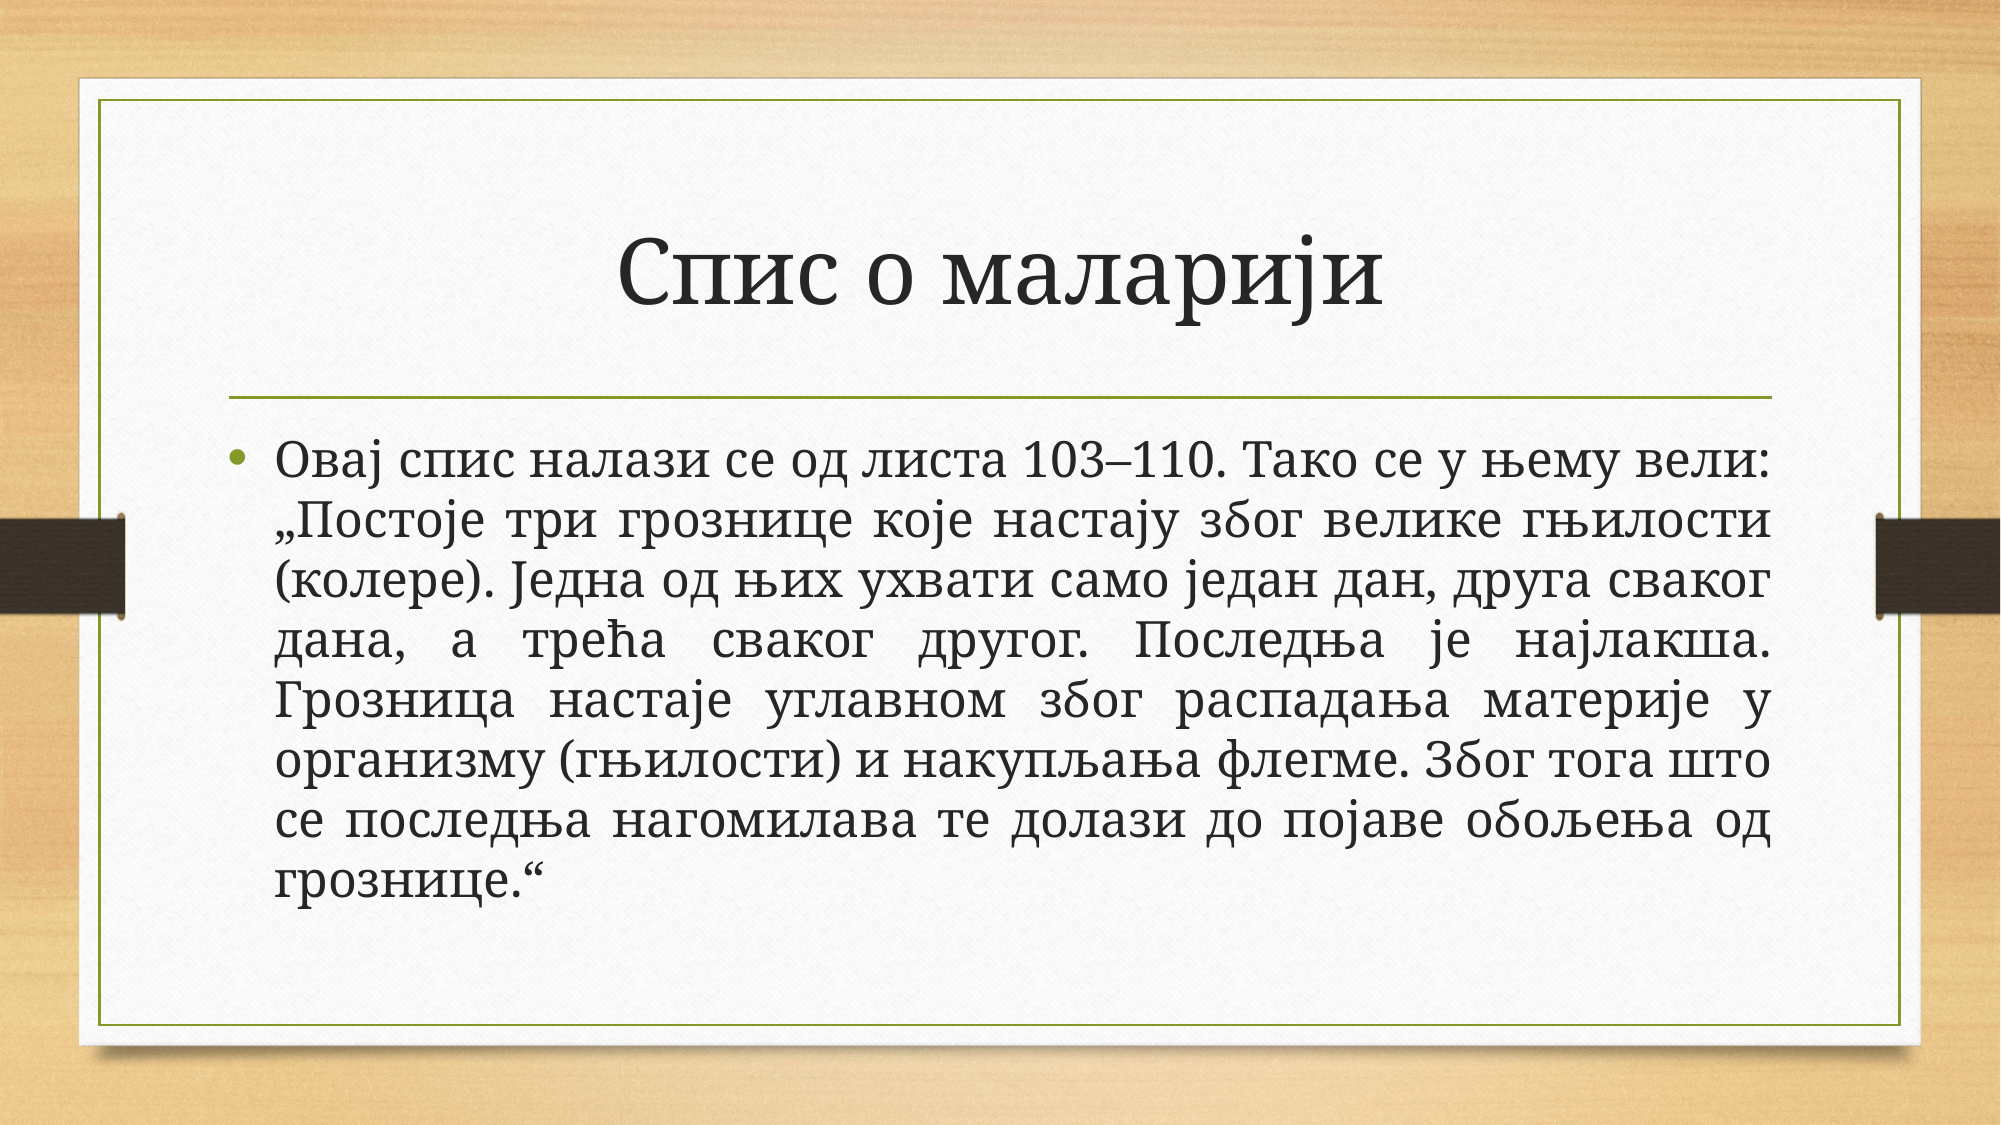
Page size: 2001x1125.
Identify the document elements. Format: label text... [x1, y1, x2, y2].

list Овај спис налази се од листа 103–110. Тако се у њему вели: „Постоје три грознице које настају због велике гњилости (колере). Једна од њих ухвати само један дан, друга сваког дана, а трећа сваког другог. Последња је најлакша. Грозница настаје углавном због распадања материје у организму (гњилости) и накупљања флегме. Због тога што се последња нагомилава те долази до појаве обољења од грознице.“ [212, 419, 1788, 964]
picture [0, 0, 2001, 1125]
title Спис о маларији [212, 161, 1788, 375]
